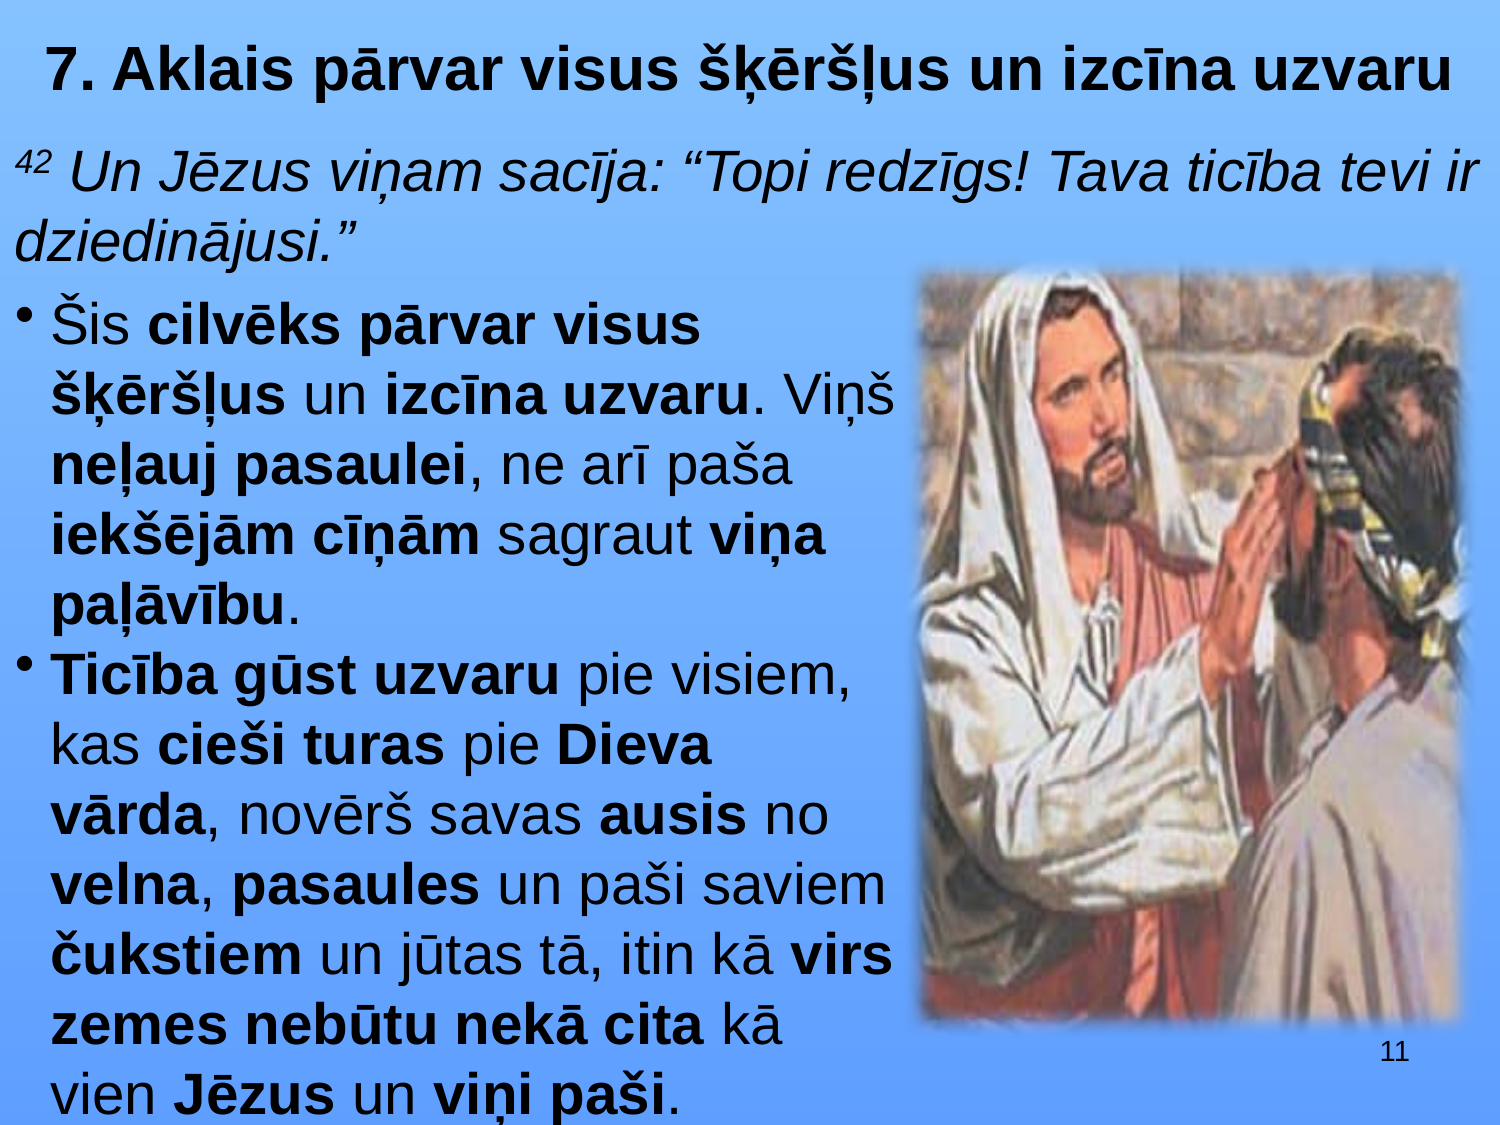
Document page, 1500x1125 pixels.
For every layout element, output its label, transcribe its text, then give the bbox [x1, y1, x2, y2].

slide_number 11 [1074, 1046, 1426, 1103]
text_box 42 Un Jēzus viņam sacīja: “Topi redzīgs! Tava ticība tevi ir dziedinājusi.” [0, 125, 1500, 281]
title 7. Aklais pārvar visus šķēršļus un izcīna uzvaru [0, 0, 1500, 125]
picture [903, 255, 1477, 1038]
text_box Šis cilvēks pārvar visus šķēršļus un izcīna uzvaru. Viņš neļauj pasaulei, ne arī paša iekšējām cīņām sagraut viņa paļāvību. Ticība gūst uzvaru pie visiem, kas cieši turas pie Dieva vārda, novērš savas ausis no velna, pasaules un paši saviem čukstiem un jūtas tā, itin kā virs zemes nebūtu nekā cita kā vien Jēzus un viņi paši. [0, 281, 916, 1125]
